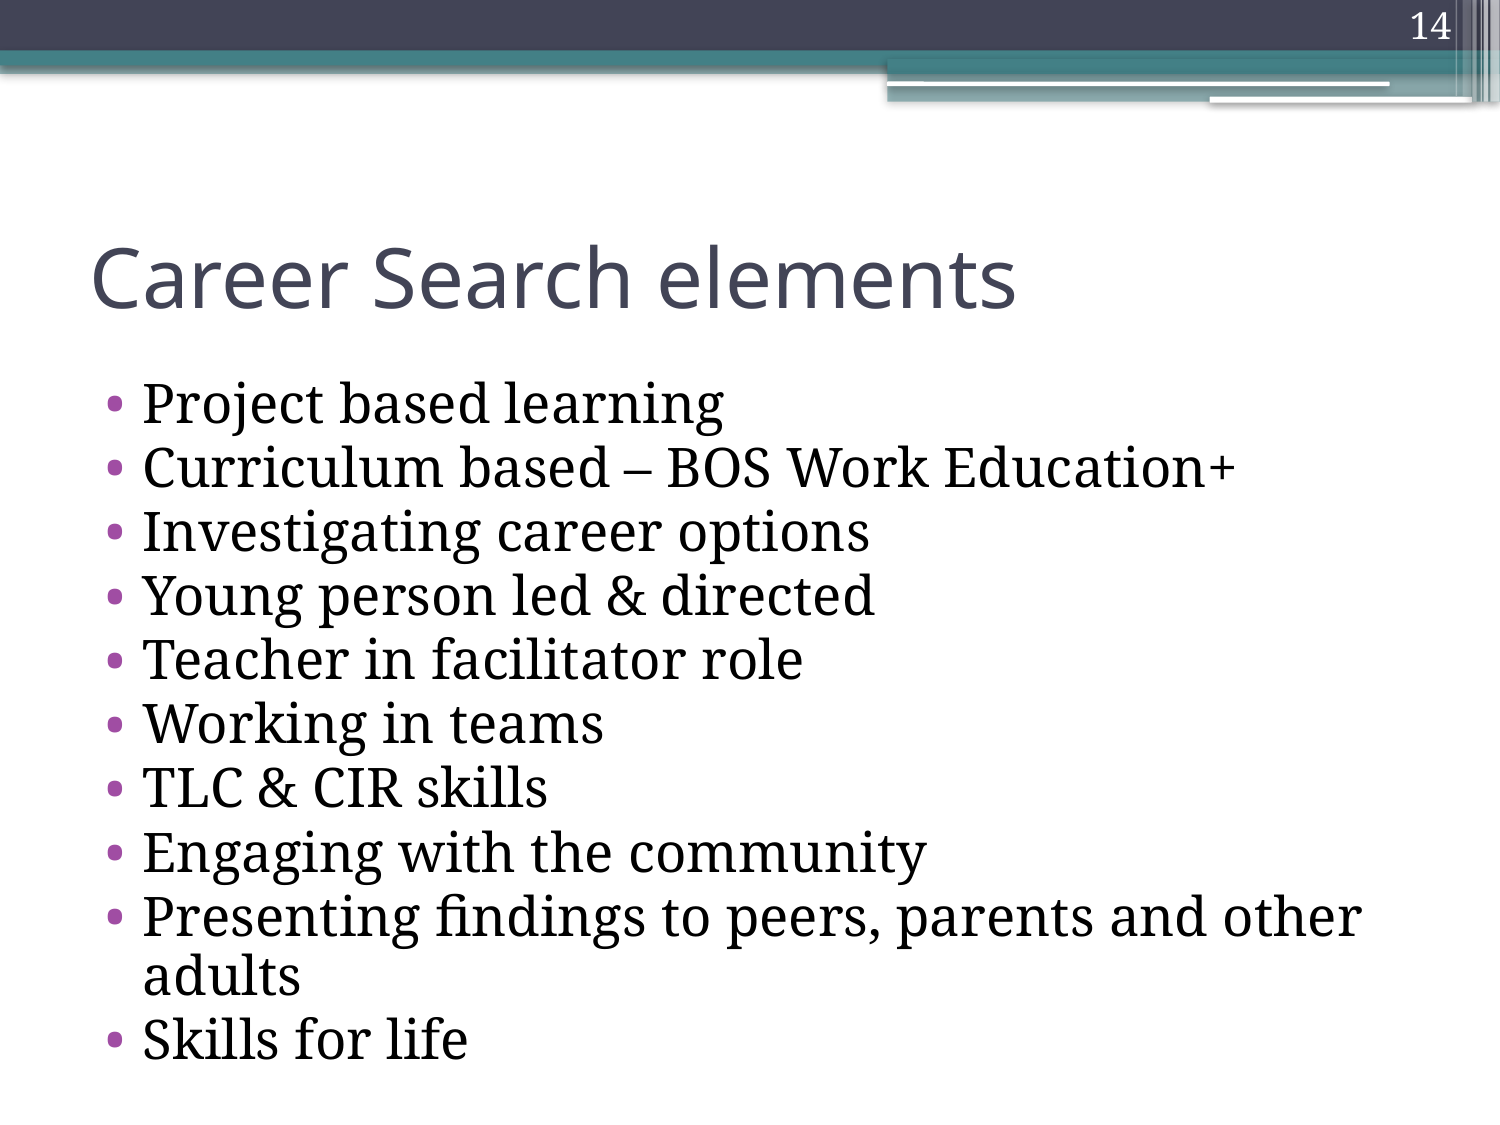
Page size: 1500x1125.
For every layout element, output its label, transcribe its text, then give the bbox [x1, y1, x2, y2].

slide_number 14 [1341, 0, 1466, 61]
list Project based learning Curriculum based – BOS Work Education+ Investigating career options Young person led & directed Teacher in facilitator role Working in teams TLC & CIR skills Engaging with the community Presenting findings to peers, parents and other adults Skills for life [75, 368, 1425, 1079]
title Career Search elements [75, 187, 1425, 363]
